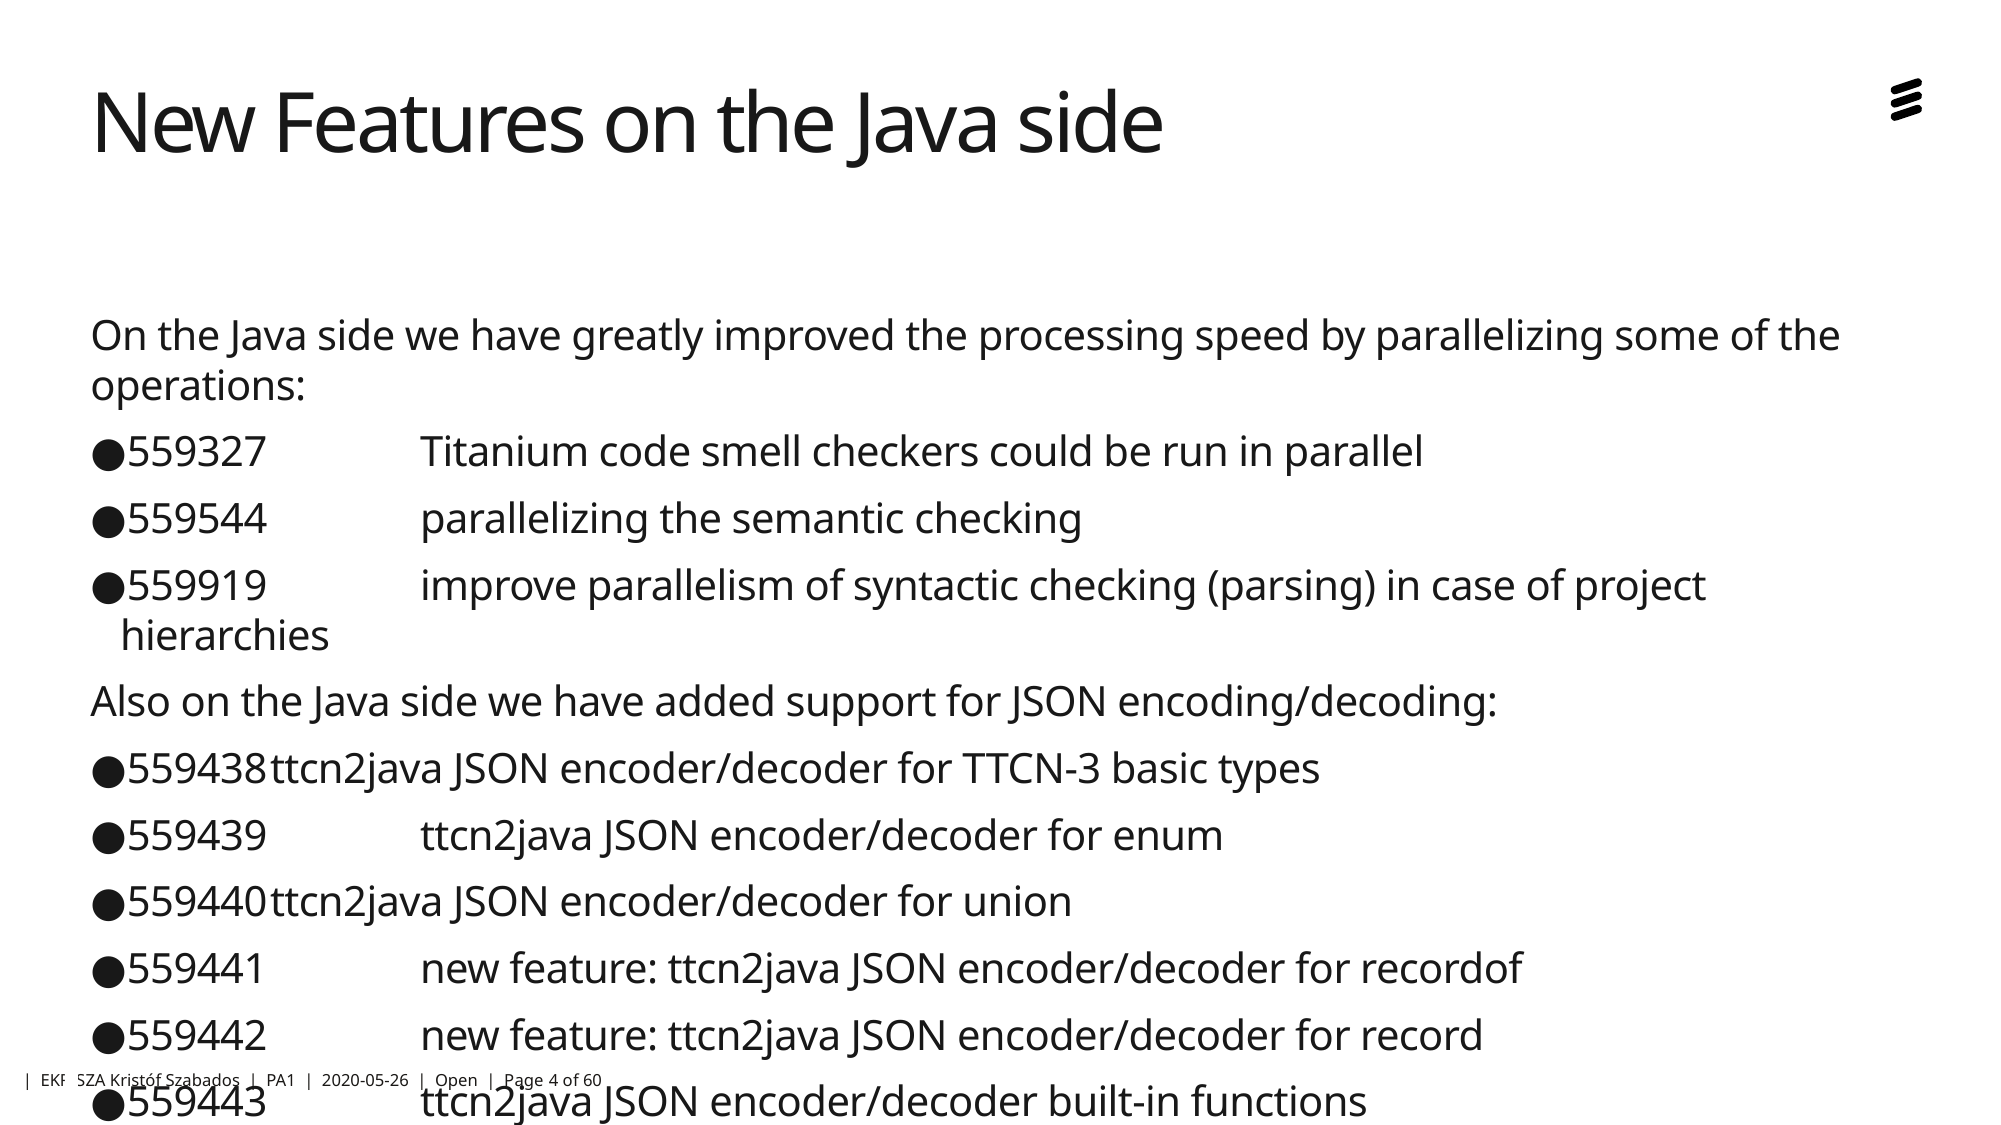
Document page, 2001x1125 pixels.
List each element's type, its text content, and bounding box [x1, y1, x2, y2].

list On the Java side we have greatly improved the processing speed by parallelizing some of the operations: 559327 Titanium code smell checkers could be run in parallel 559544 parallelizing the semantic checking 559919 improve parallelism of syntactic checking (parsing) in case of project hierarchies Also on the Java side we have added support for JSON encoding/decoding: 559438 ttcn2java JSON encoder/decoder for TTCN-3 basic types 559439 ttcn2java JSON encoder/decoder for enum 559440 ttcn2java JSON encoder/decoder for union 559441 new feature: ttcn2java JSON encoder/decoder for recordof 559442 new feature: ttcn2java JSON encoder/decoder for record 559443 ttcn2java JSON encoder/decoder built-in functions [78, 302, 1922, 1024]
title New Features on the Java side [78, 77, 1805, 256]
